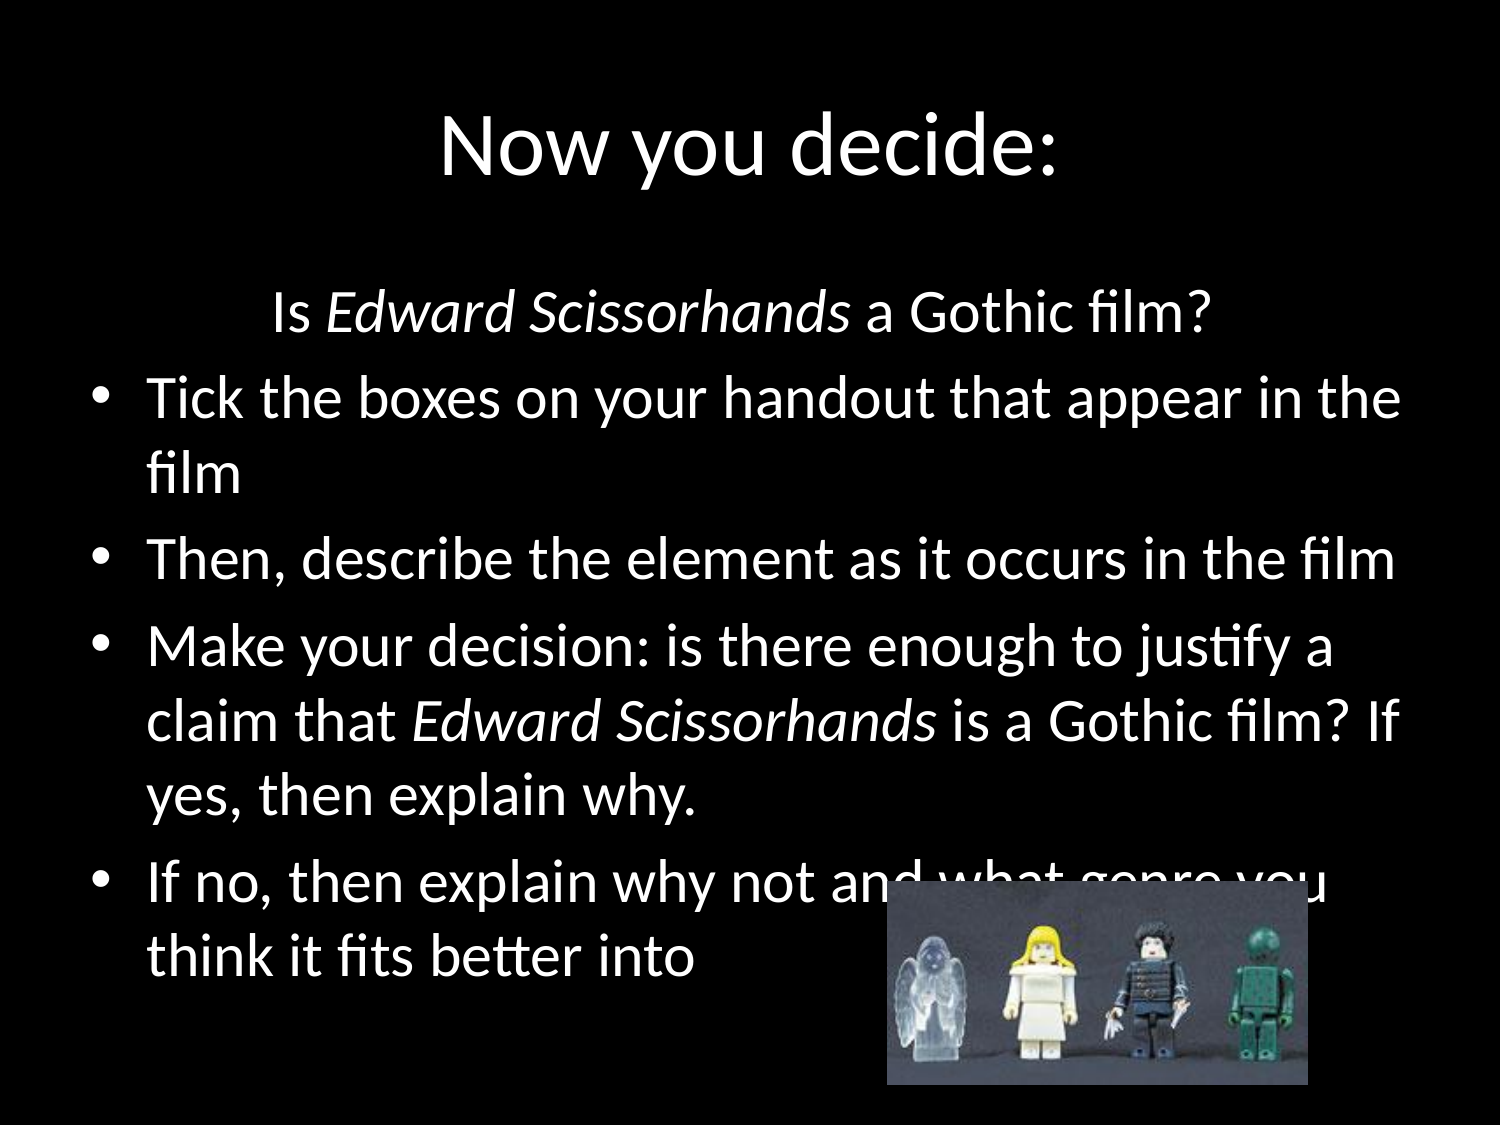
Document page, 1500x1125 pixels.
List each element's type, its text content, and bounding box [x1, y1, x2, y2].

title Now you decide: [75, 45, 1425, 233]
list Is Edward Scissorhands a Gothic film? Tick the boxes on your handout that appear in the film Then, describe the element as it occurs in the film Make your decision: is there enough to justify a claim that Edward Scissorhands is a Gothic film? If yes, then explain why. If no, then explain why not and what genre you think it fits better into [75, 262, 1425, 1005]
picture [886, 881, 1309, 1085]
